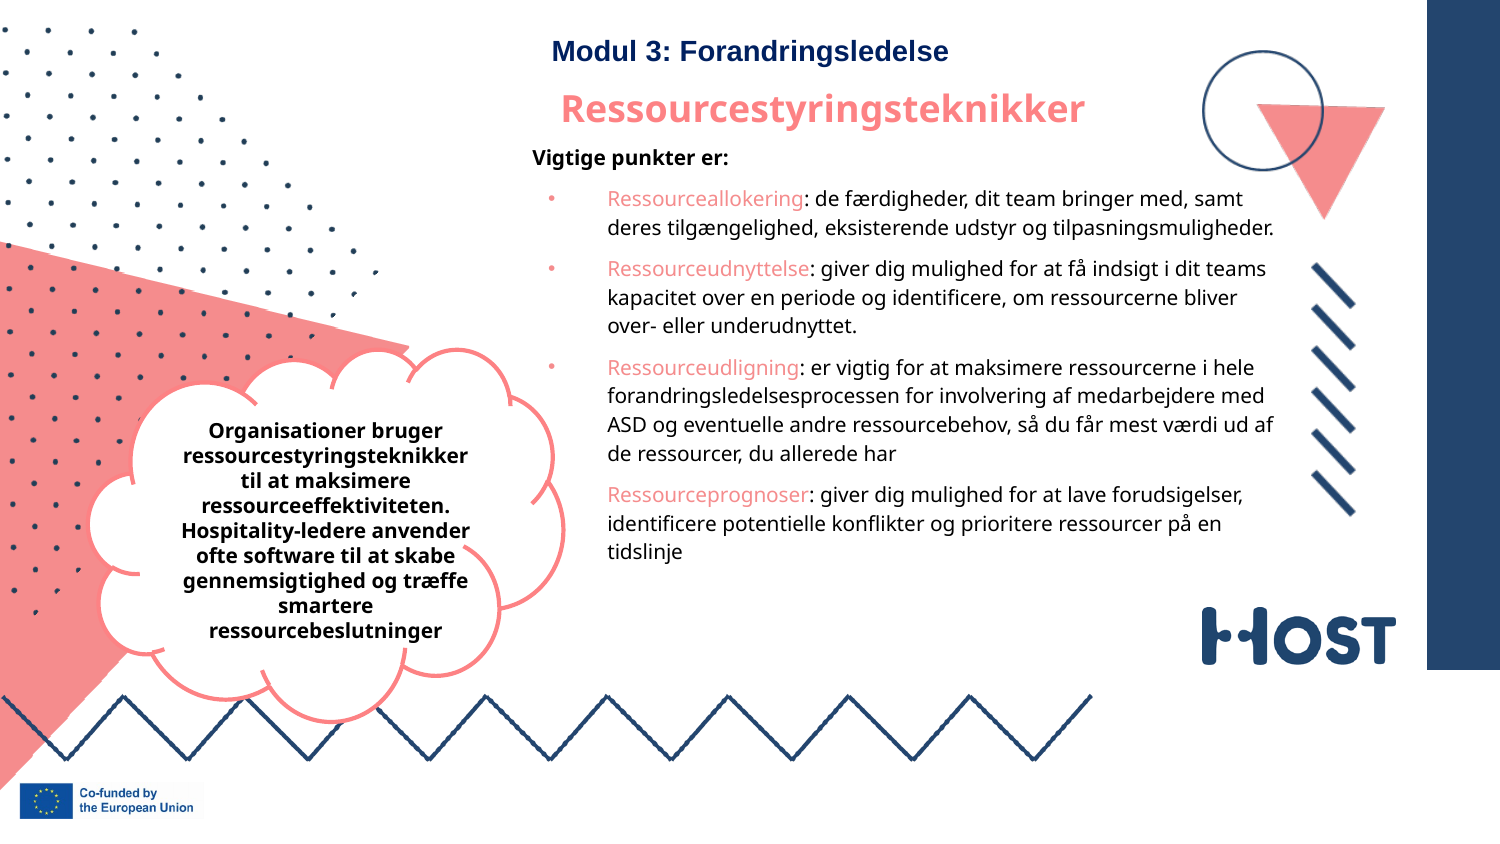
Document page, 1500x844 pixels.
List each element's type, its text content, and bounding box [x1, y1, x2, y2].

text_box Ressourcestyringsteknikker [343, 69, 1304, 175]
text_box [87, 349, 564, 665]
text_box Vigtige punkter er: Ressourceallokering: de færdigheder, dit team bringer med, samt deres tilgængelighed, eksisterende udstyr og tilpasningsmuligheder. Ressourceudnyttelse: giver dig mulighed for at få indsigt i dit teams kapacitet over en periode og identificere, om ressourcerne bliver over- eller underudnyttet. Ressourceudligning: er vigtig for at maksimere ressourcerne i hele forandringsledelsesprocessen for involvering af medarbejdere med ASD og eventuelle andre ressourcebehov, så du får mest værdi ud af de ressourcer, du allerede har Ressourceprognoser: giver dig mulighed for at lave forudsigelser, identificere potentielle konflikter og prioritere ressourcer på en tidslinje [517, 133, 1304, 572]
picture [1202, 607, 1396, 665]
text_box Organisationer bruger ressourcestyringsteknikker til at maksimere ressourceeffektiviteten. Hospitality-ledere anvender ofte software til at skabe gennemsigtighed og træffe smartere ressourcebeslutninger [159, 410, 493, 686]
picture [1427, 0, 1500, 670]
text_box Modul 3: Forandringsledelse [536, 12, 980, 70]
text_box [180, 686, 394, 723]
picture [0, 23, 1093, 844]
picture [1202, 50, 1385, 220]
picture [1310, 261, 1357, 519]
